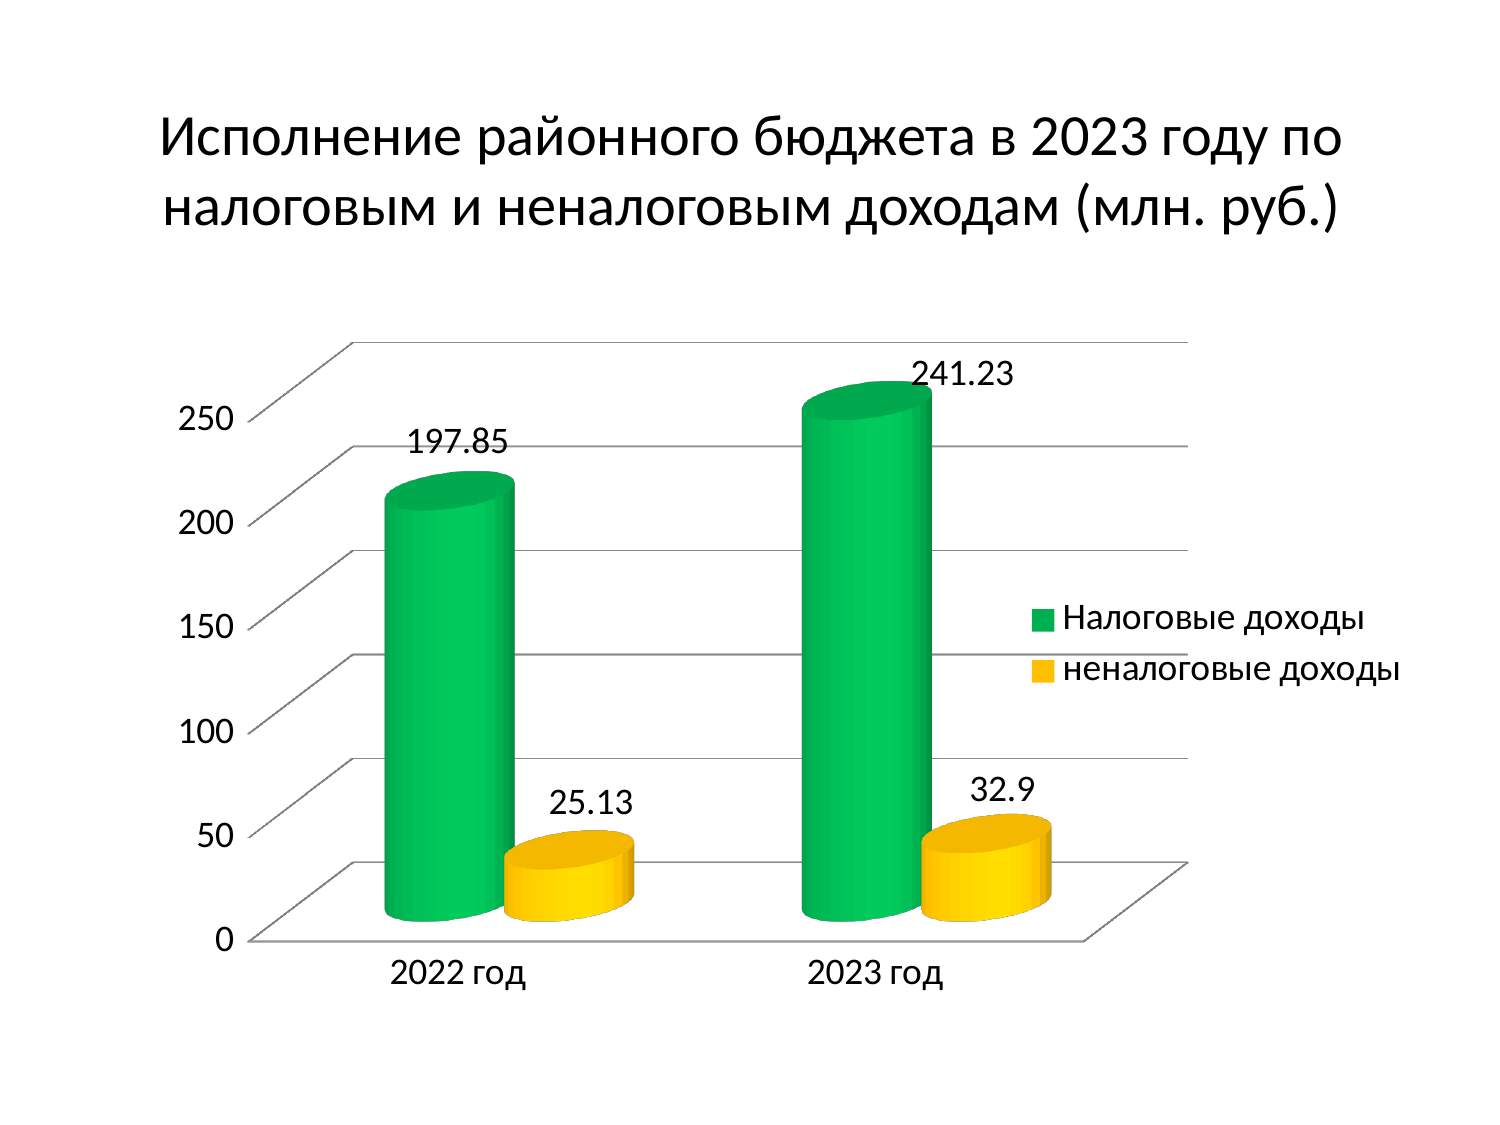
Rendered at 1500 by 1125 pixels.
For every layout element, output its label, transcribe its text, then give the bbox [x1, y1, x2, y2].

title Исполнение районного бюджета в 2023 году по налоговым и неналоговым доходам (млн. руб.) [76, 54, 1427, 280]
chart [123, 302, 1424, 1036]
